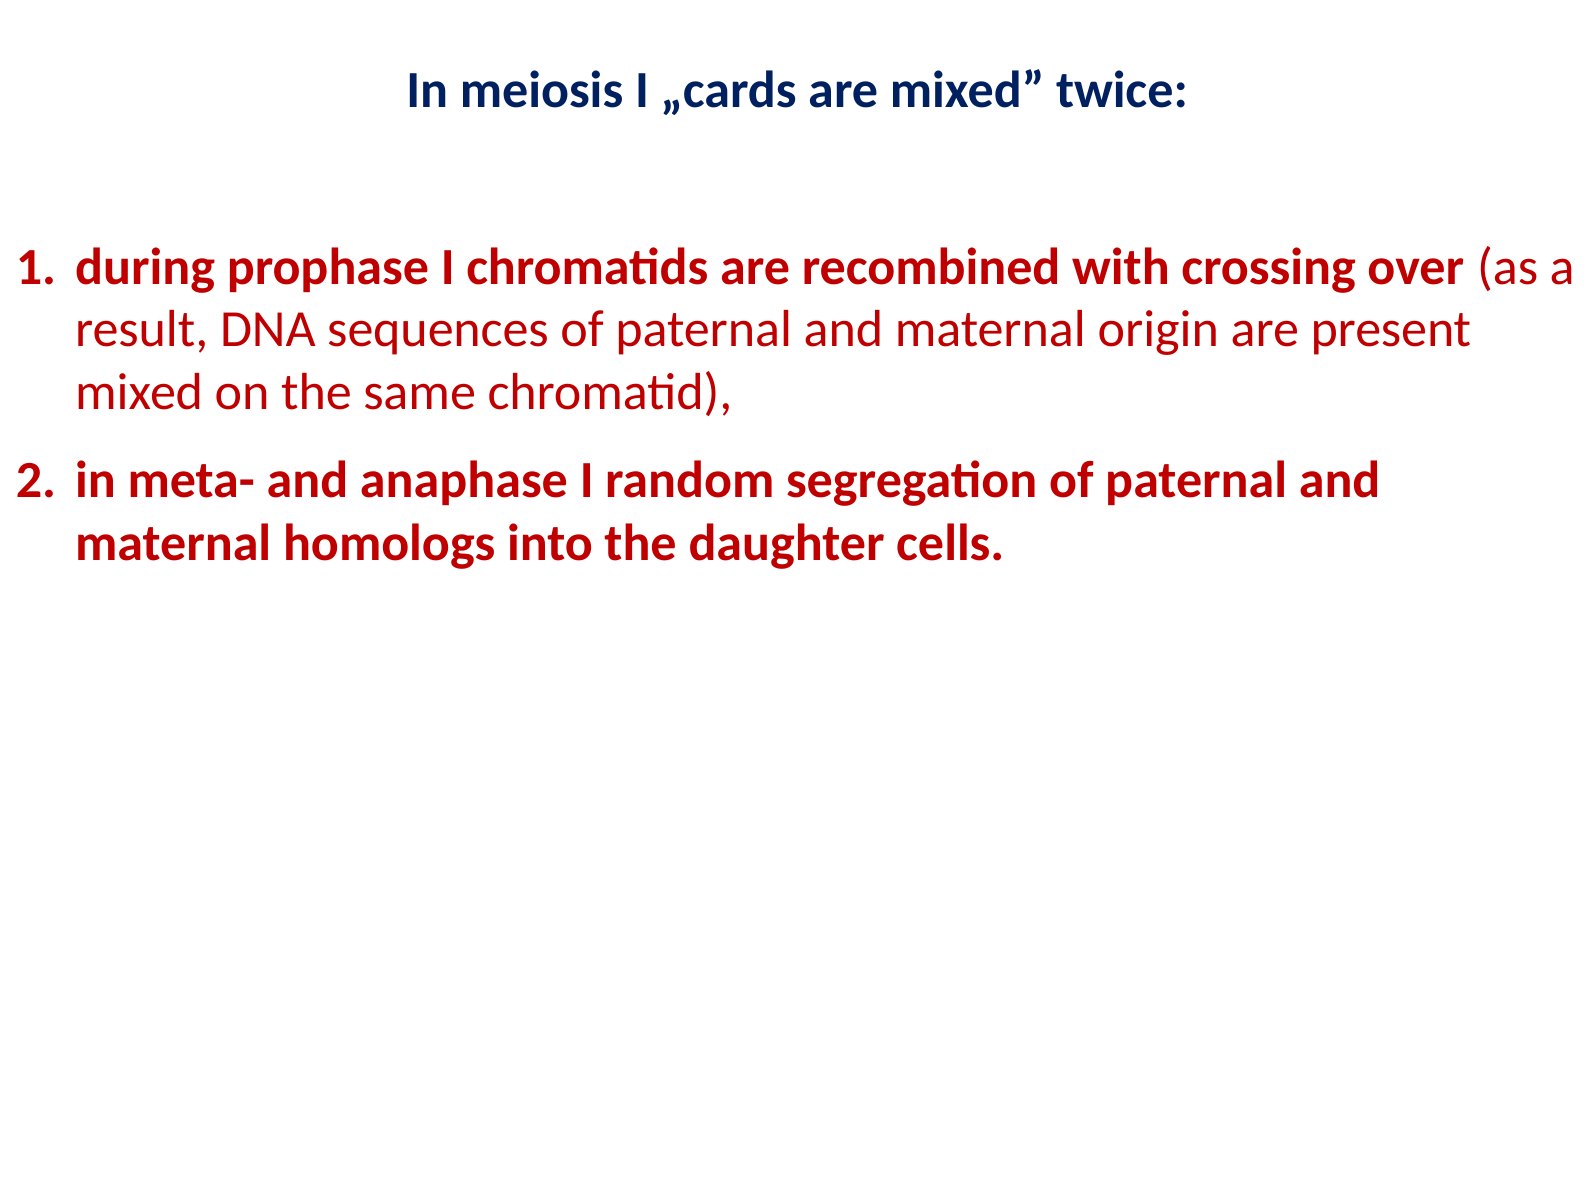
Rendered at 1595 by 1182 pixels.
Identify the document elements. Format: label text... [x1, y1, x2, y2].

text_box In meiosis I „cards are mixed” twice: during prophase I chromatids are recombined with crossing over (as a result, DNA sequences of paternal and maternal origin are present mixed on the same chromatid), in meta- and anaphase I random segregation of paternal and maternal homologs into the daughter cells. [0, 47, 1595, 579]
